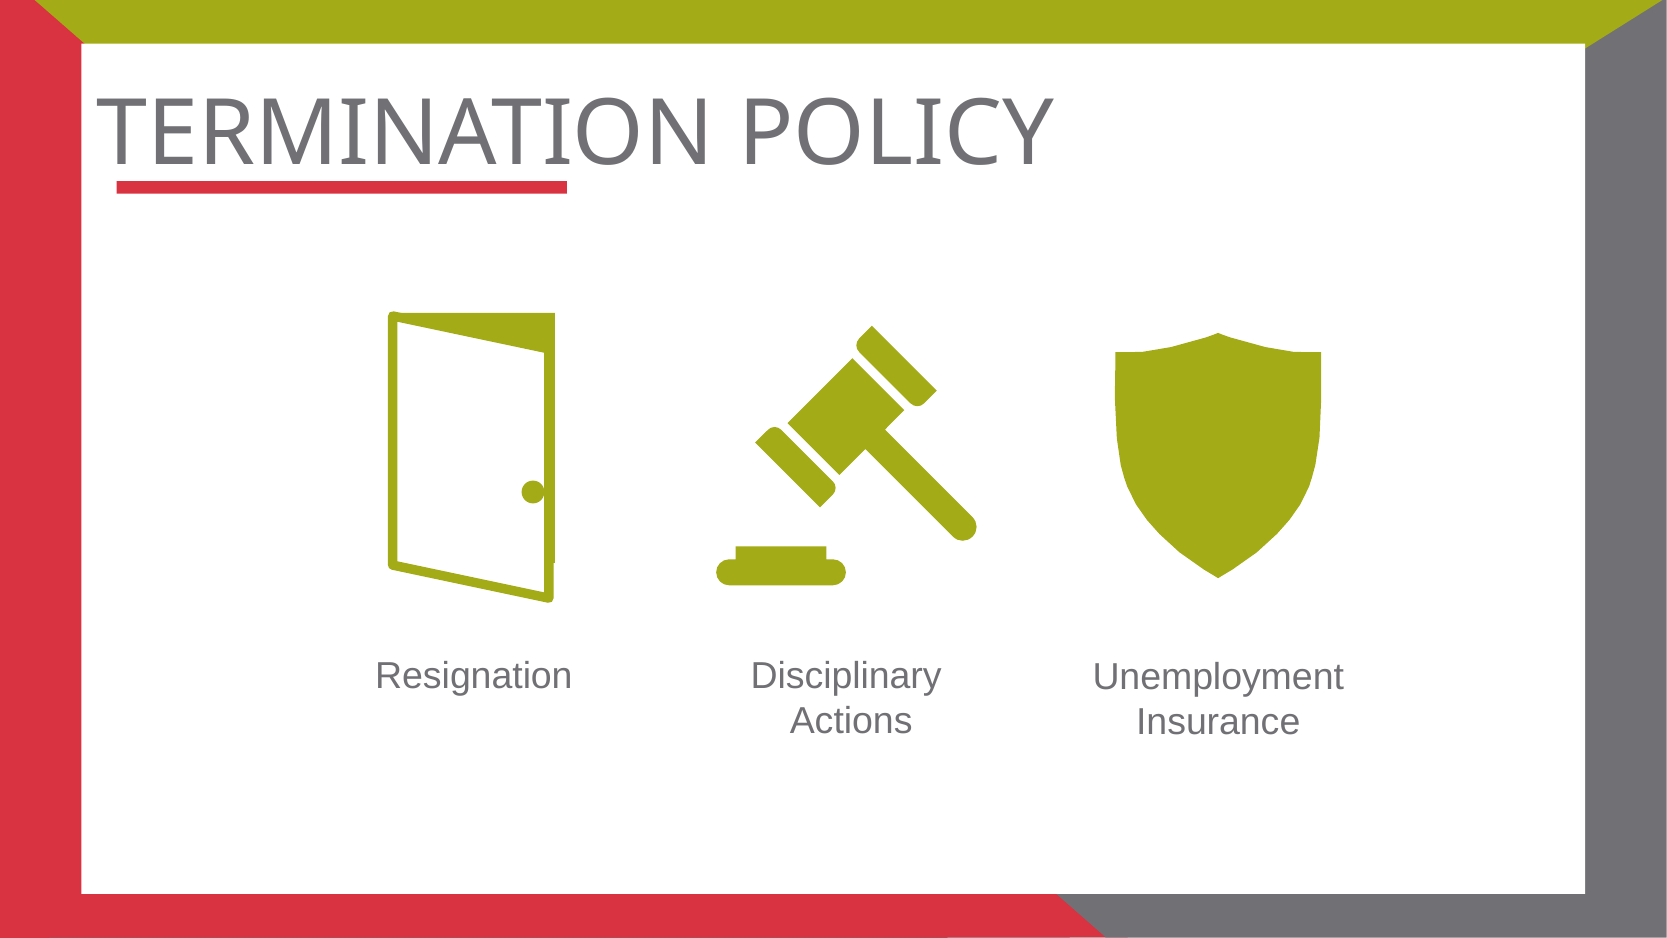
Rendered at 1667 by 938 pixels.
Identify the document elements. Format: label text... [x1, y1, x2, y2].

text_box Unemployment Insurance [1011, 644, 1425, 750]
text_box [1114, 332, 1322, 579]
title TERMINATION POLICY [81, 50, 1568, 207]
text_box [690, 299, 1002, 612]
text_box Resignation [267, 643, 681, 704]
text_box Disciplinary Actions [639, 644, 1011, 749]
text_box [392, 312, 556, 599]
